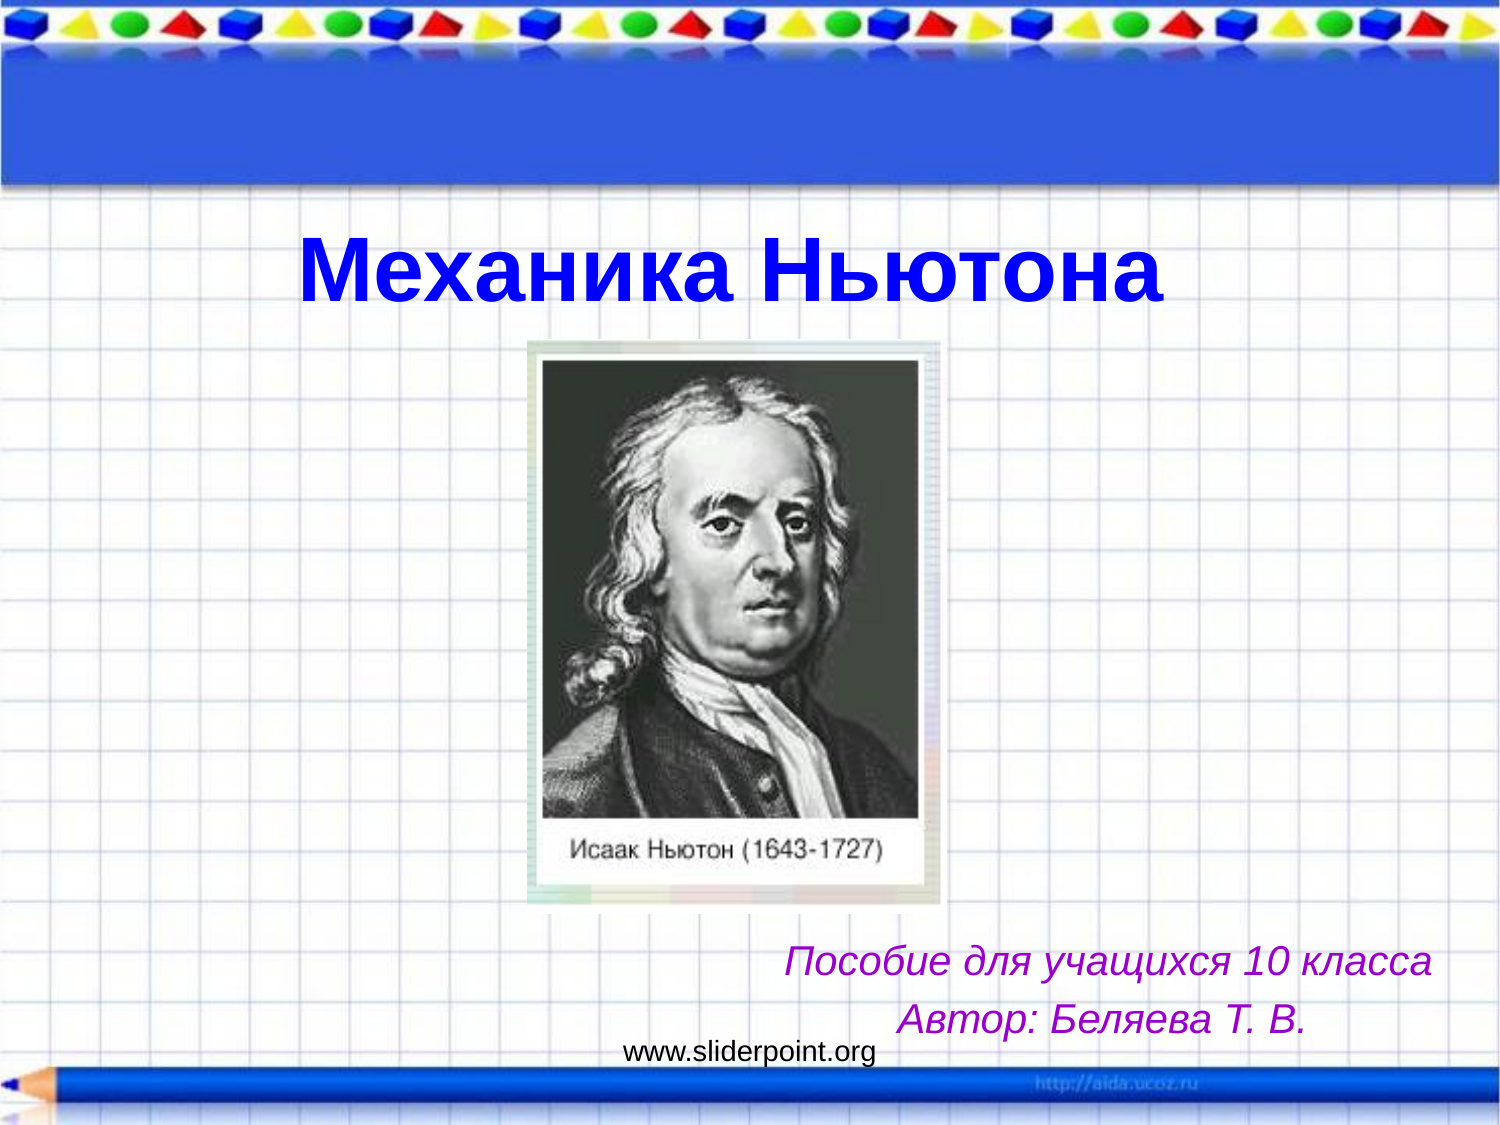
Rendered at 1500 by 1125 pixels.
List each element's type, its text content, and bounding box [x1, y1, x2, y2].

picture [0, 0, 1500, 1125]
footer www.sliderpoint.org [512, 1024, 988, 1103]
subtitle Пособие для учащихся 10 класса Автор: Беляева Т. В. [716, 925, 1500, 1062]
title Механика Ньютона [93, 198, 1369, 441]
